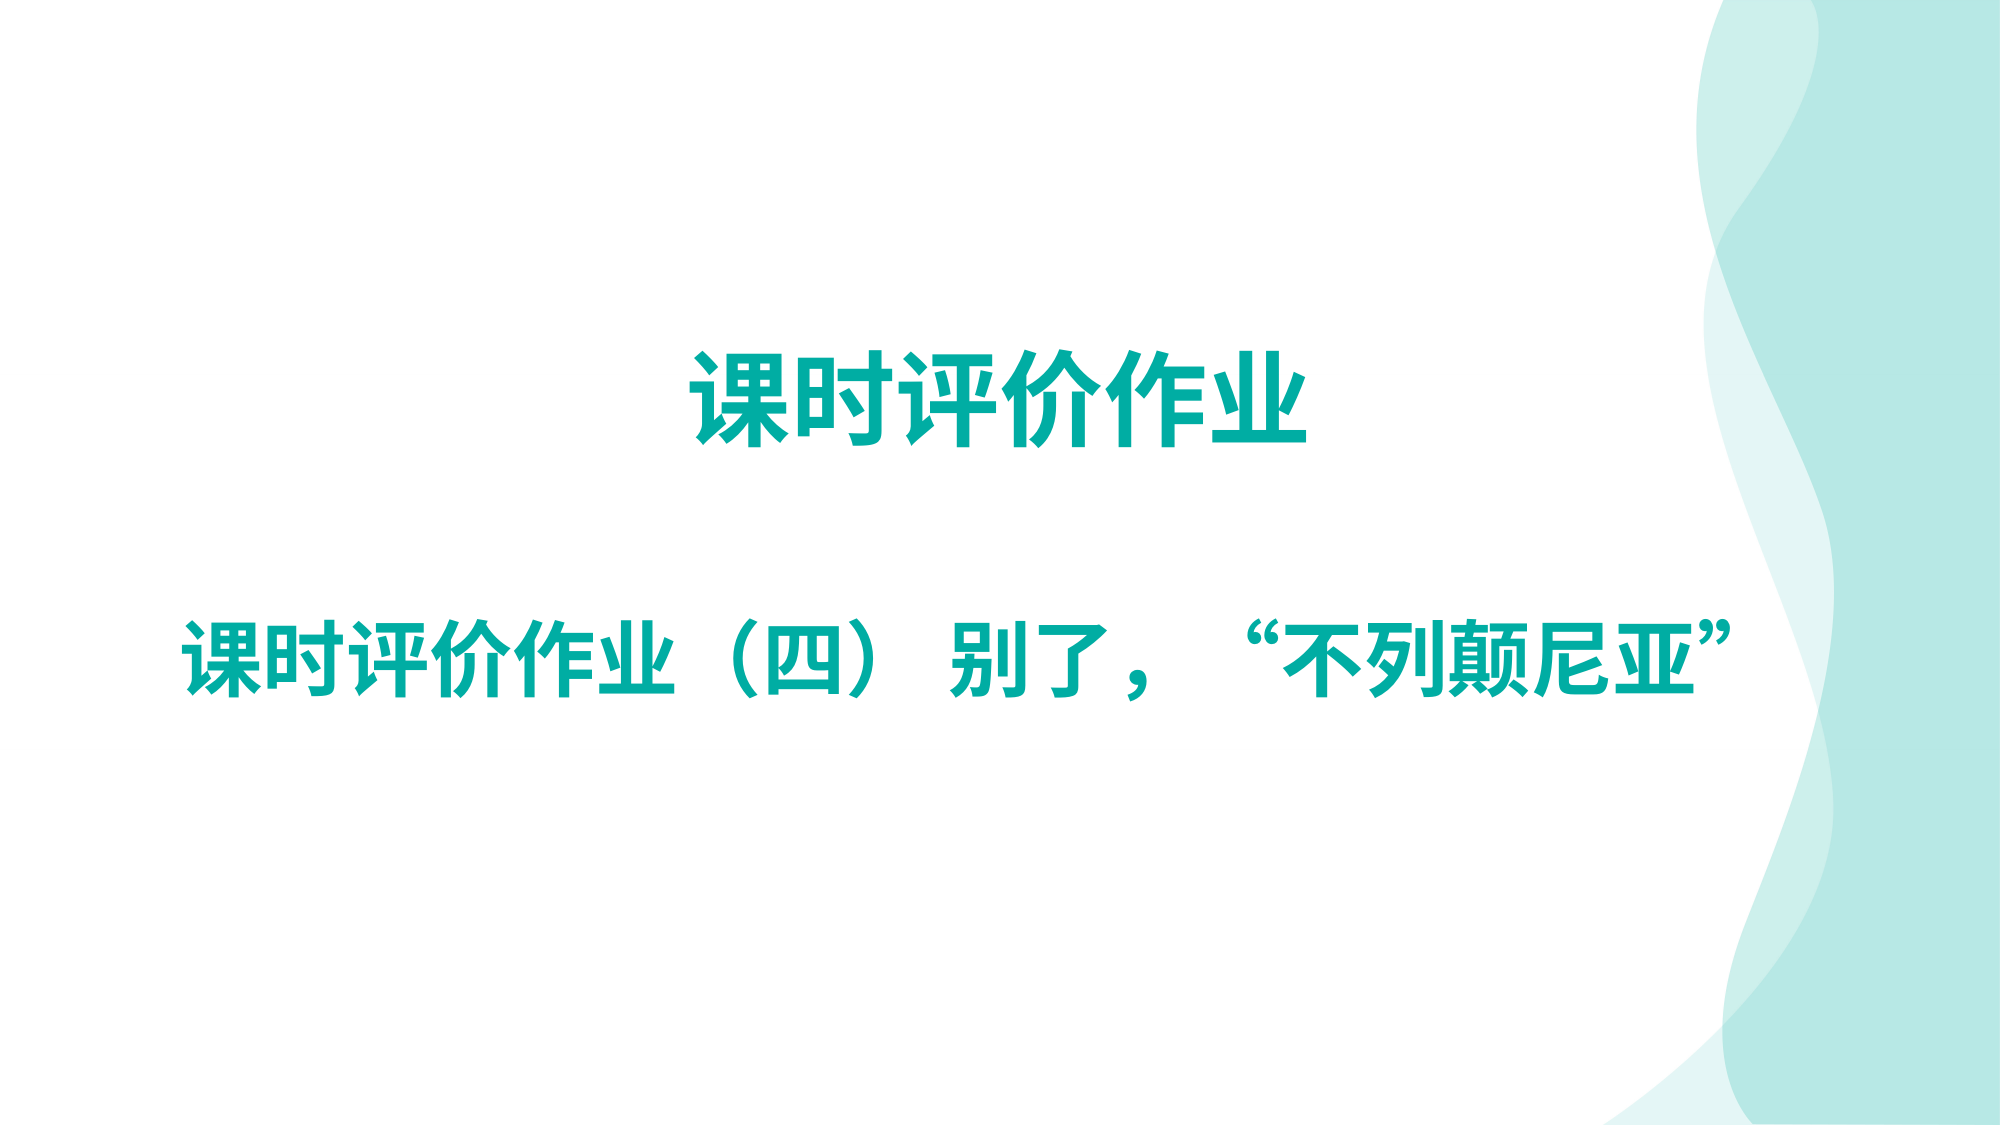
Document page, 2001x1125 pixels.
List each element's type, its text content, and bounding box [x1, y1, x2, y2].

picture [0, 461, 2000, 1125]
text_box 课时评价作业 [0, 329, 2000, 461]
picture [0, 0, 2000, 329]
text_box 课时评价作业（四） 别了，“不列颠尼亚” [76, 602, 1884, 805]
